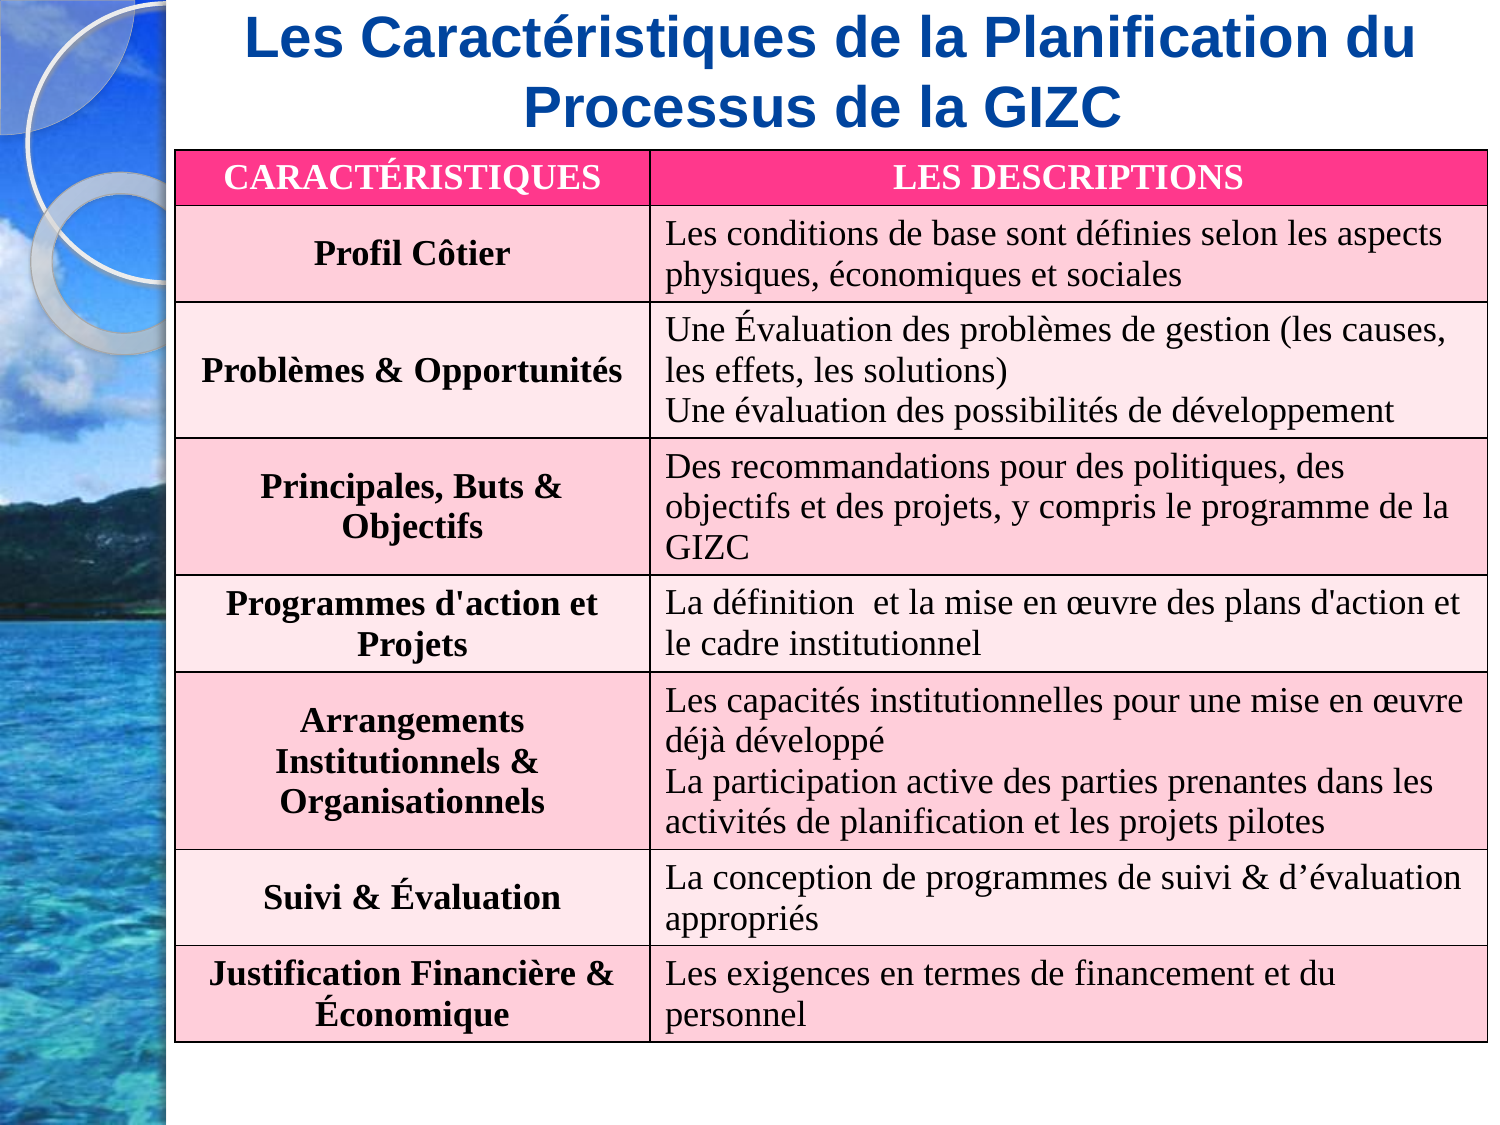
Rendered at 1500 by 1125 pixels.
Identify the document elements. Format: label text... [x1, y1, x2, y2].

picture [0, 134, 166, 1125]
table_cell Programmes d'action et Projets [176, 576, 649, 671]
table_cell La définition et la mise en œuvre des plans d'action et le cadre institutionnel [651, 576, 1487, 671]
table_header CARACTÉRISTIQUES [176, 151, 649, 205]
table_cell Principales, Buts & Objectifs [176, 439, 649, 574]
table_cell Problèmes & Opportunités [176, 303, 649, 437]
table_cell Les capacités institutionnelles pour une mise en œuvre déjà développé La participation active des parties prenantes dans les activités de planification et les projets pilotes [651, 673, 1487, 849]
picture [32, 13, 160, 207]
table_cell Les conditions de base sont définies selon les aspects physiques, économiques et sociales [651, 206, 1487, 301]
table_header LES DESCRIPTIONS [651, 151, 1487, 205]
table_cell Justification Financière & Économique [176, 946, 649, 1041]
table_cell Suivi & Évaluation [176, 850, 649, 945]
picture [136, 0, 162, 4]
table_cell Une Évaluation des problèmes de gestion (les causes, les effets, les solutions) Une évaluation des possibilités de développement [651, 303, 1487, 437]
table_cell Profil Côtier [176, 206, 649, 301]
picture [62, 195, 160, 280]
table_cell Les exigences en termes de financement et du personnel [651, 946, 1487, 1041]
table_cell Des recommandations pour des politiques, des objectifs et des projets, y compris le programme de la GIZC [651, 439, 1487, 574]
picture [53, 240, 160, 332]
title Les Caractéristiques de la Planification du Processus de la GIZC [162, 0, 1500, 163]
table_cell Arrangements Institutionnels & Organisationnels [176, 673, 649, 849]
table_cell La conception de programmes de suivi & d’évaluation appropriés [651, 850, 1487, 945]
